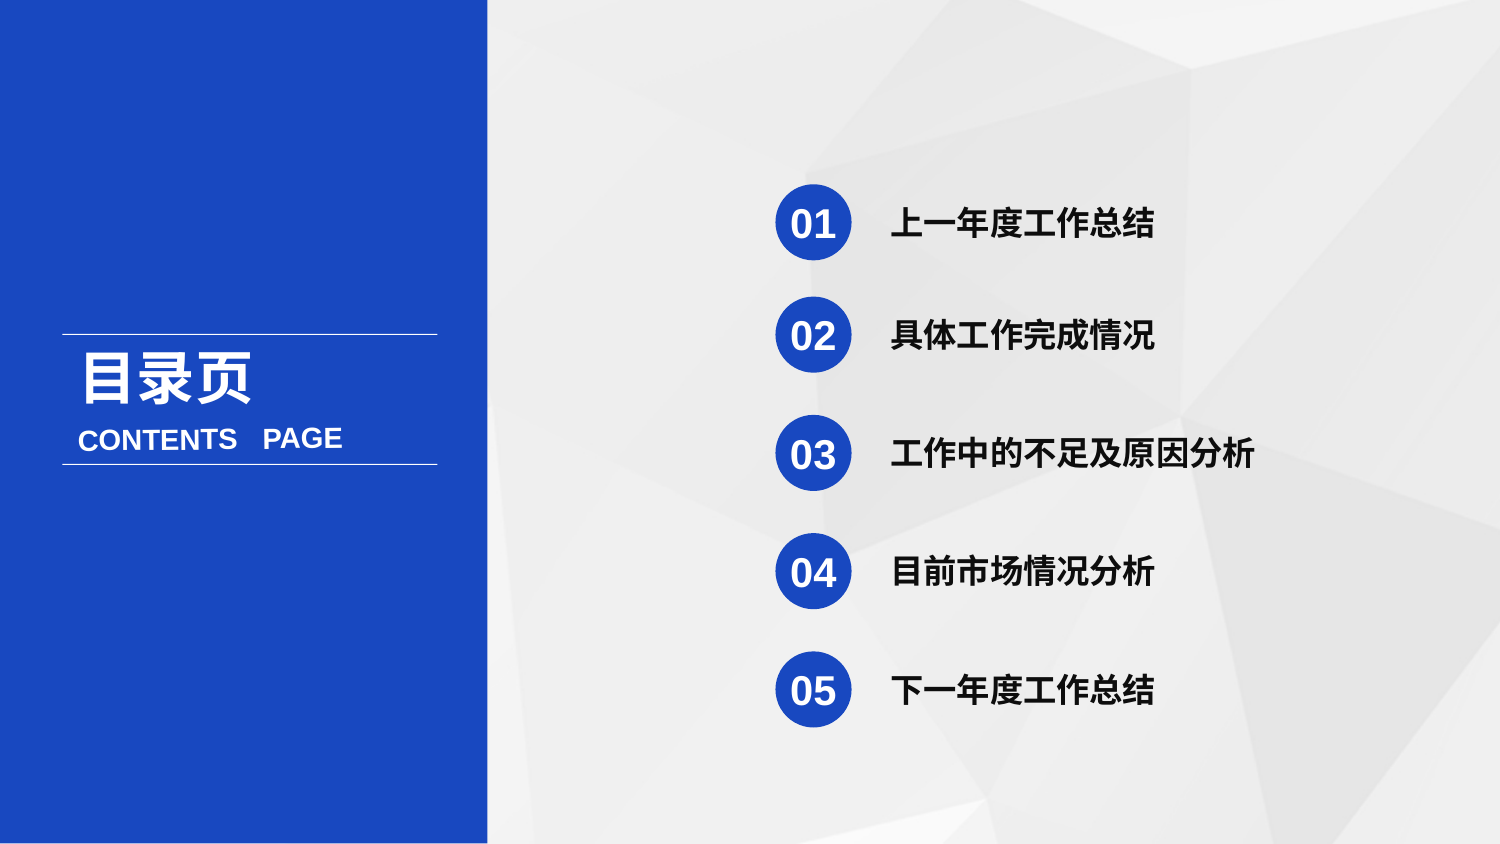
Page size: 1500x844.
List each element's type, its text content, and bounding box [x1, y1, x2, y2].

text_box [774, 296, 853, 373]
text_box CONTENTS PAGE [60, 402, 434, 472]
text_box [774, 532, 853, 610]
picture [488, 0, 1500, 844]
text_box 下一年度工作总结 [875, 661, 1473, 717]
text_box 具体工作完成情况 [875, 306, 1473, 362]
text_box [0, 0, 488, 844]
text_box 目前市场情况分析 [875, 543, 1473, 598]
text_box 目录页 [63, 334, 269, 407]
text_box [774, 651, 853, 728]
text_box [774, 414, 853, 492]
text_box 上一年度工作总结 [875, 194, 1473, 250]
text_box 工作中的不足及原因分析 [875, 425, 1473, 480]
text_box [774, 183, 853, 261]
